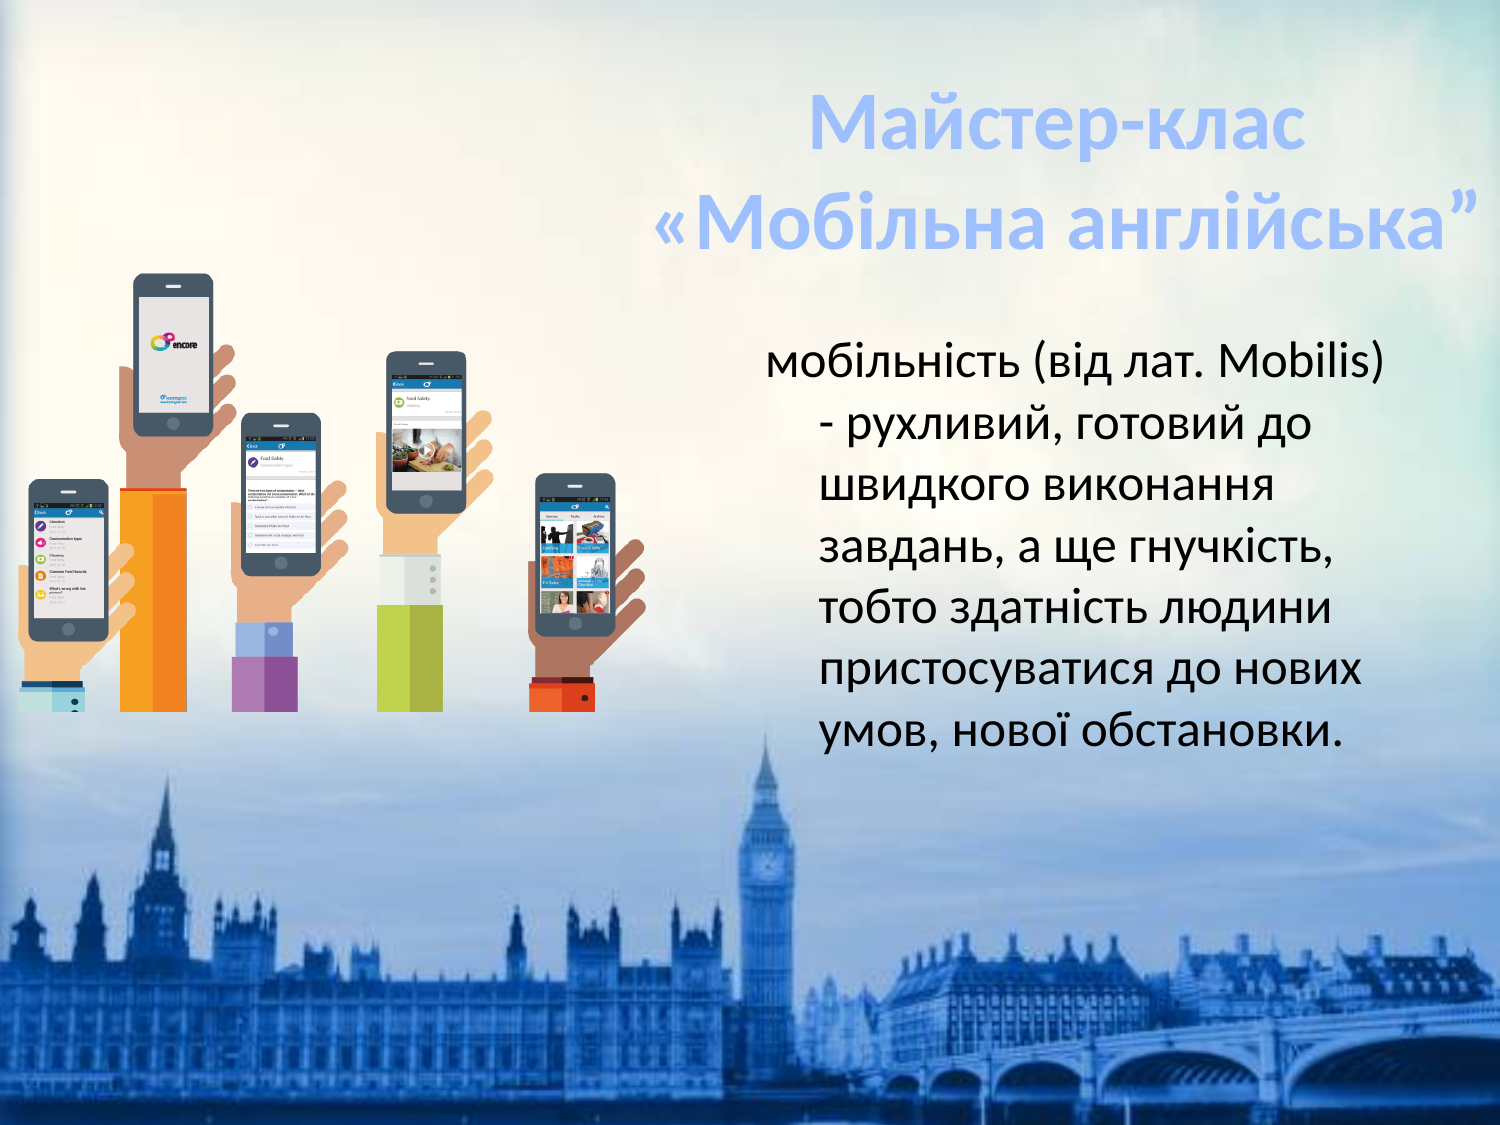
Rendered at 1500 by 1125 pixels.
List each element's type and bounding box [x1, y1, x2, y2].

list [0, 269, 663, 712]
picture [0, 0, 1500, 1125]
